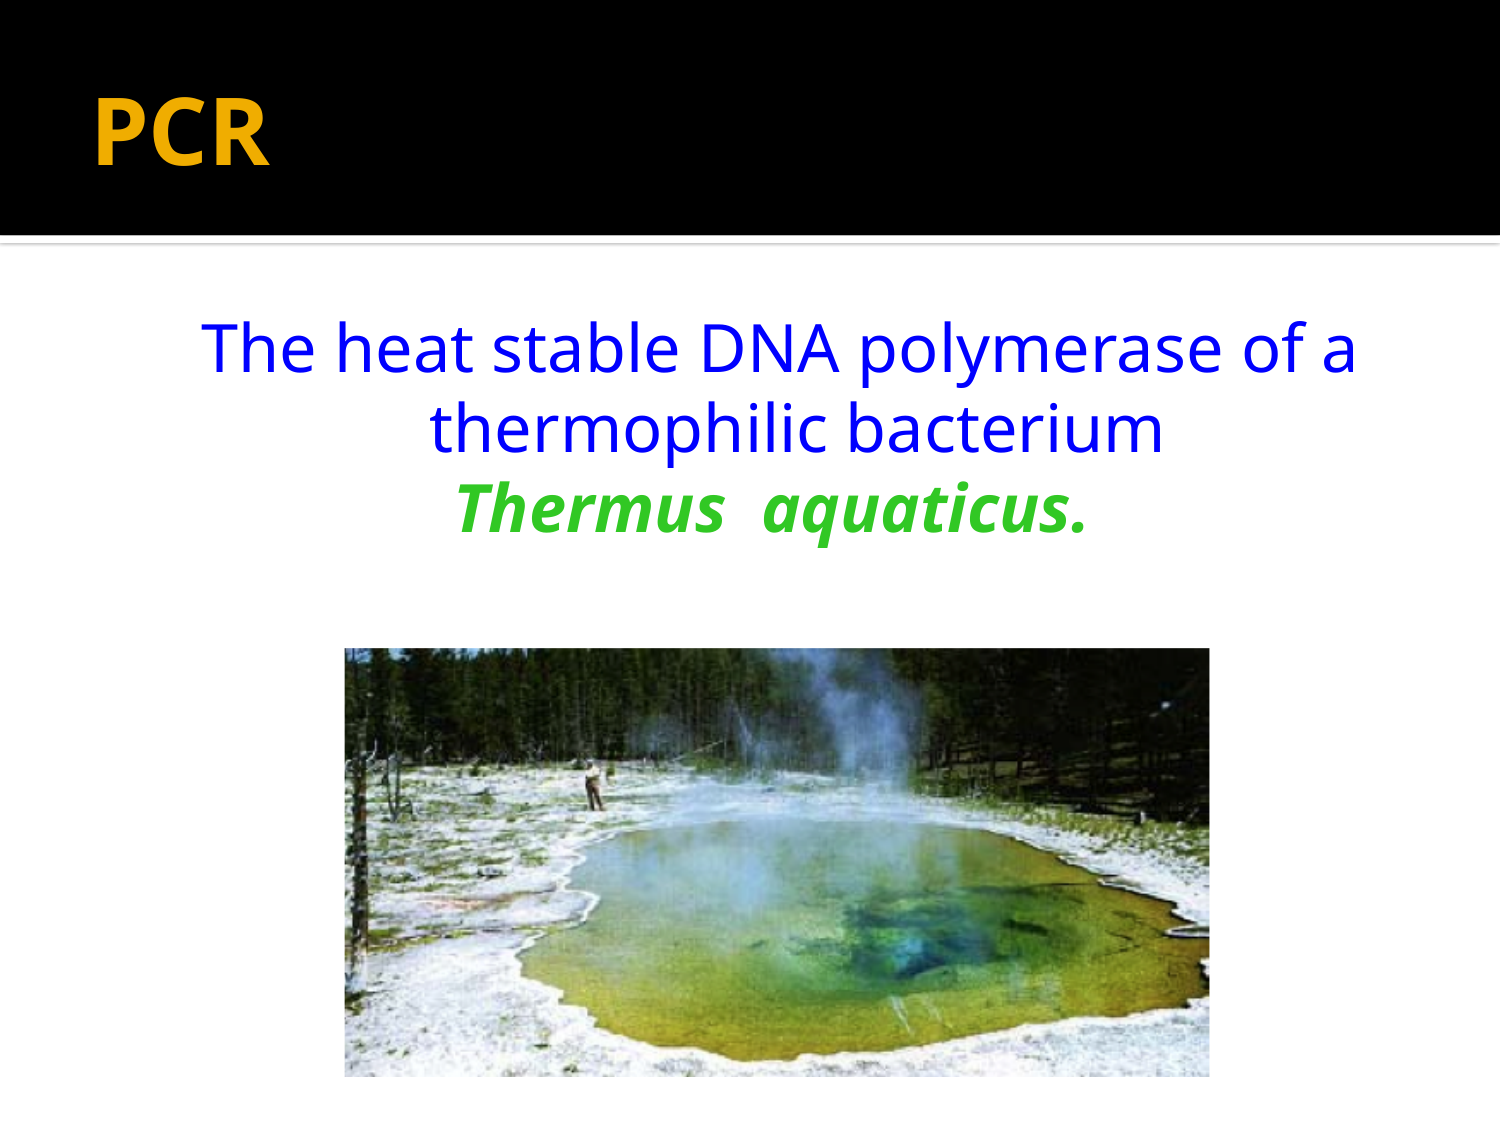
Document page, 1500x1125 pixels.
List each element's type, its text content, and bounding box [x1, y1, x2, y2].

list The heat stable DNA polymerase of a thermophilic bacterium Thermus aquaticus. [75, 291, 1473, 649]
title PCR [75, 25, 1425, 231]
picture [344, 648, 1212, 1077]
